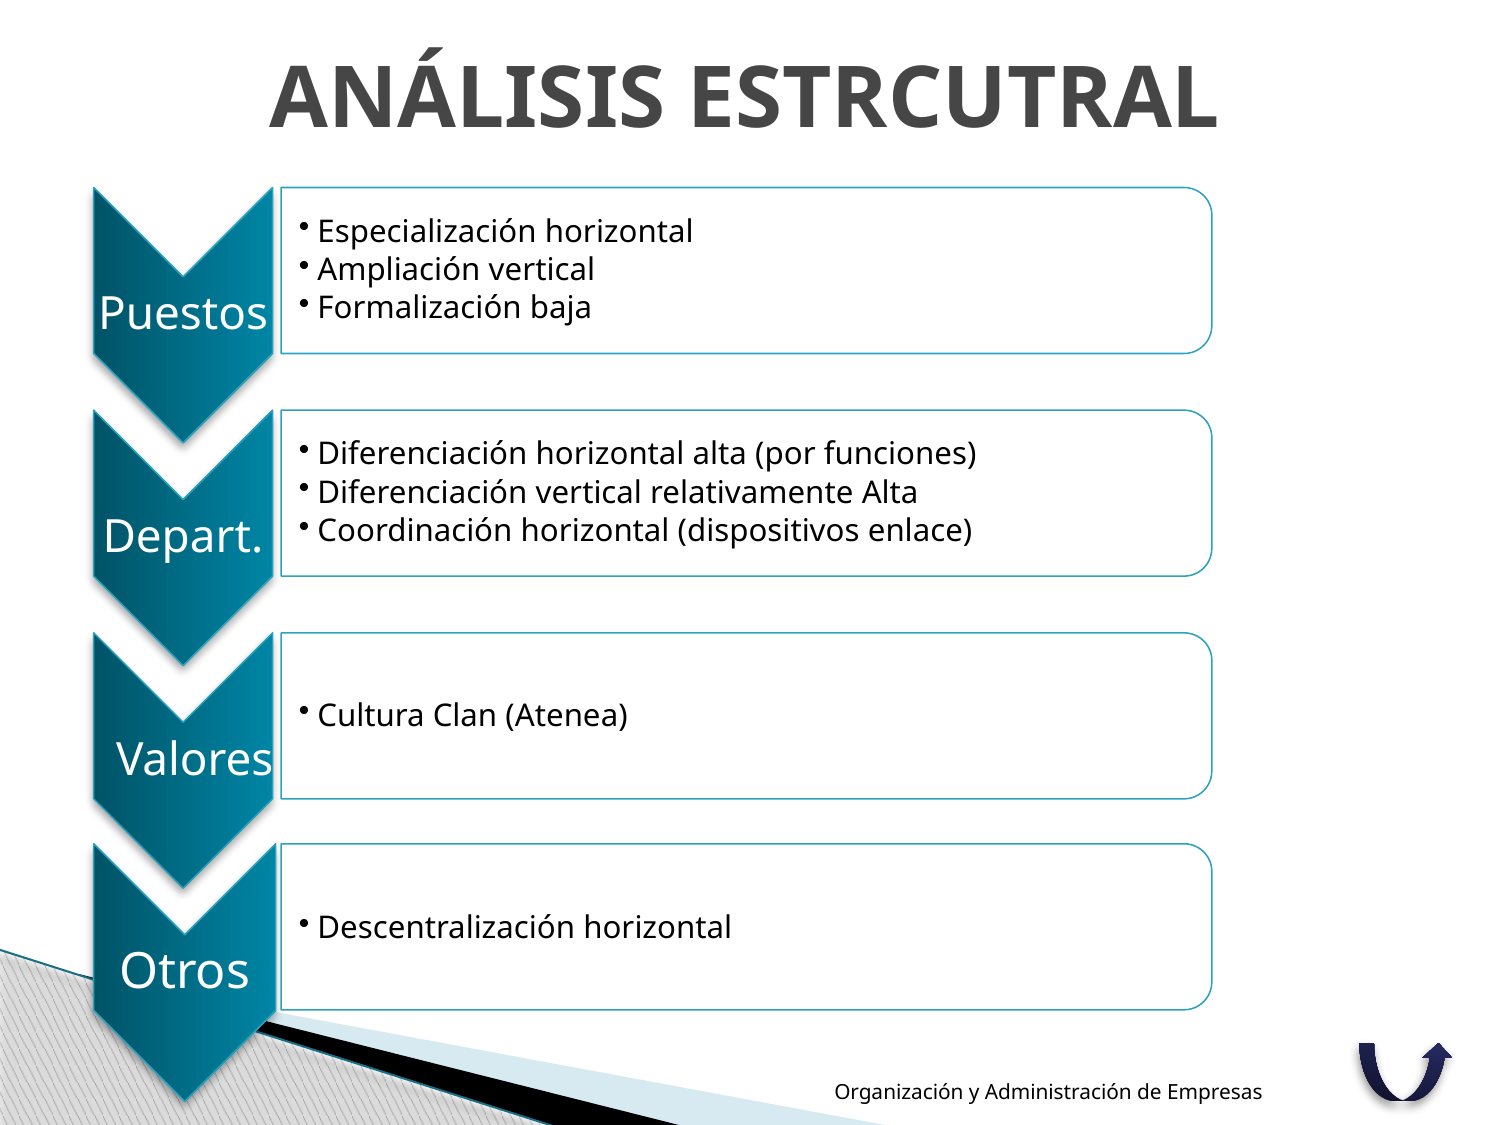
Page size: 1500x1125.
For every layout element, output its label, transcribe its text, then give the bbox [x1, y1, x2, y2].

footer Organización y Administración de Empresas [718, 1051, 1278, 1112]
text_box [280, 187, 1212, 354]
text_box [93, 187, 273, 409]
text_box [1359, 1042, 1452, 1102]
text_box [280, 843, 1212, 1010]
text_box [93, 899, 276, 1102]
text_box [280, 409, 1212, 577]
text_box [93, 676, 285, 889]
title ANÁLISIS ESTRCUTRAL [70, 0, 1421, 188]
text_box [280, 632, 1212, 800]
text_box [93, 409, 273, 666]
